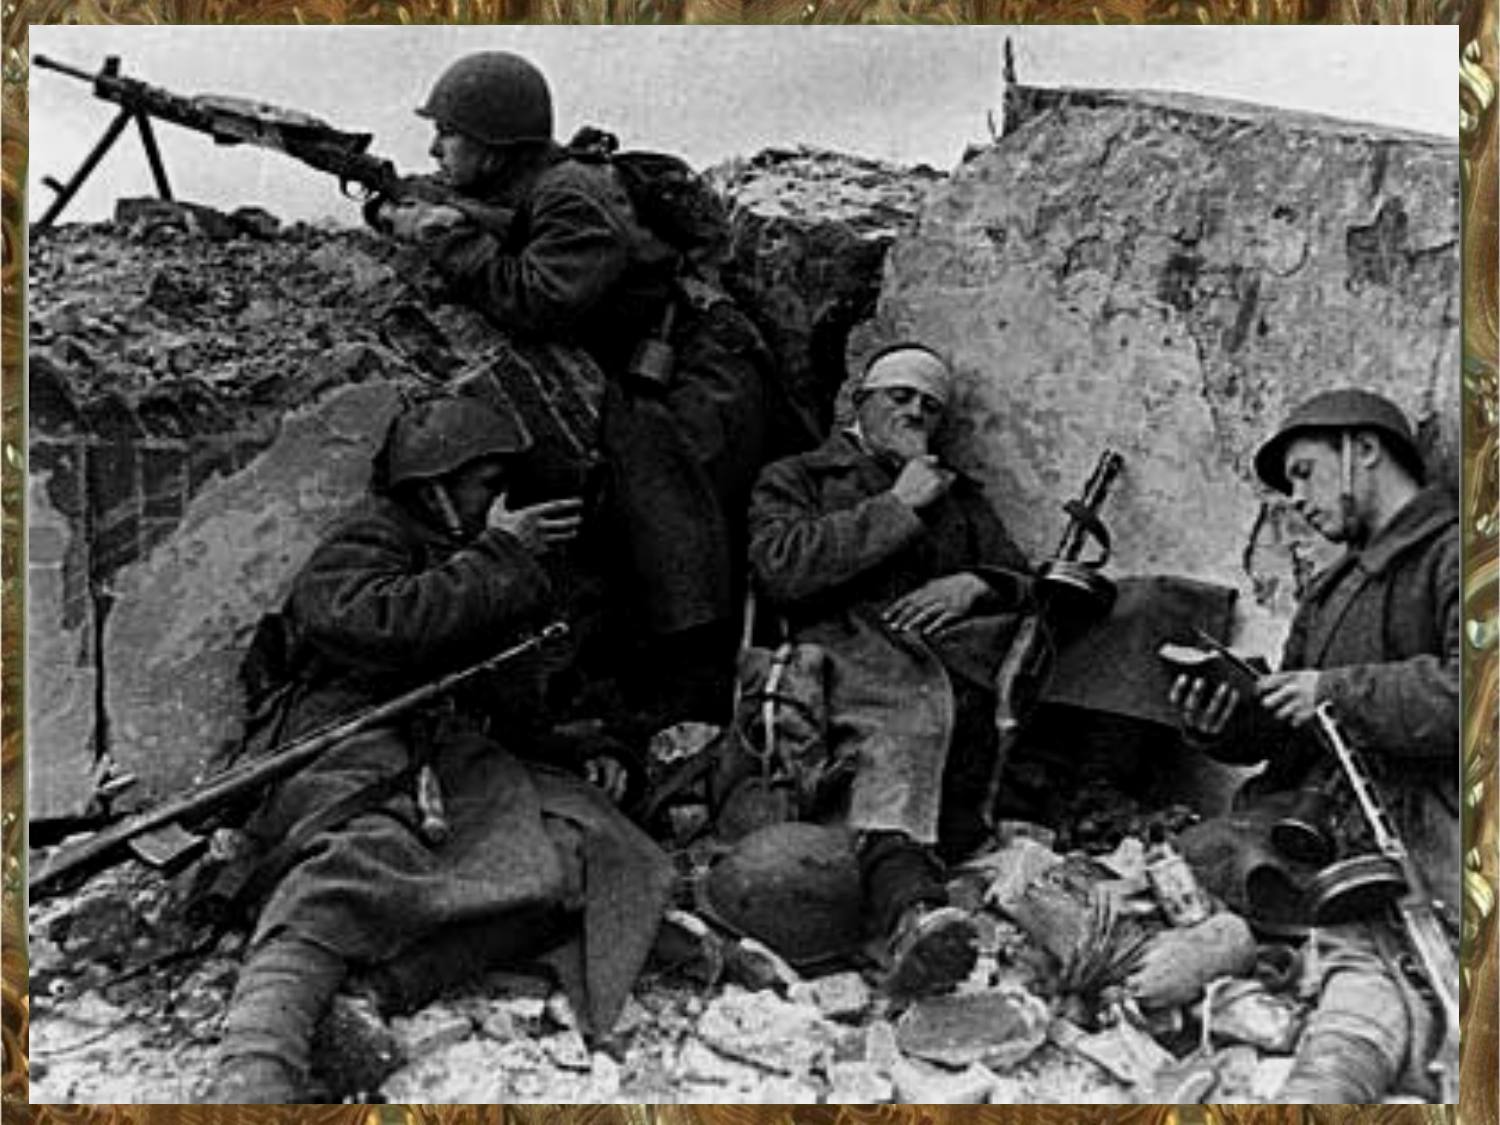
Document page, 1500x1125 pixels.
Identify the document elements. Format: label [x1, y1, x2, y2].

list [29, 25, 1460, 1104]
picture [0, 0, 1500, 1125]
